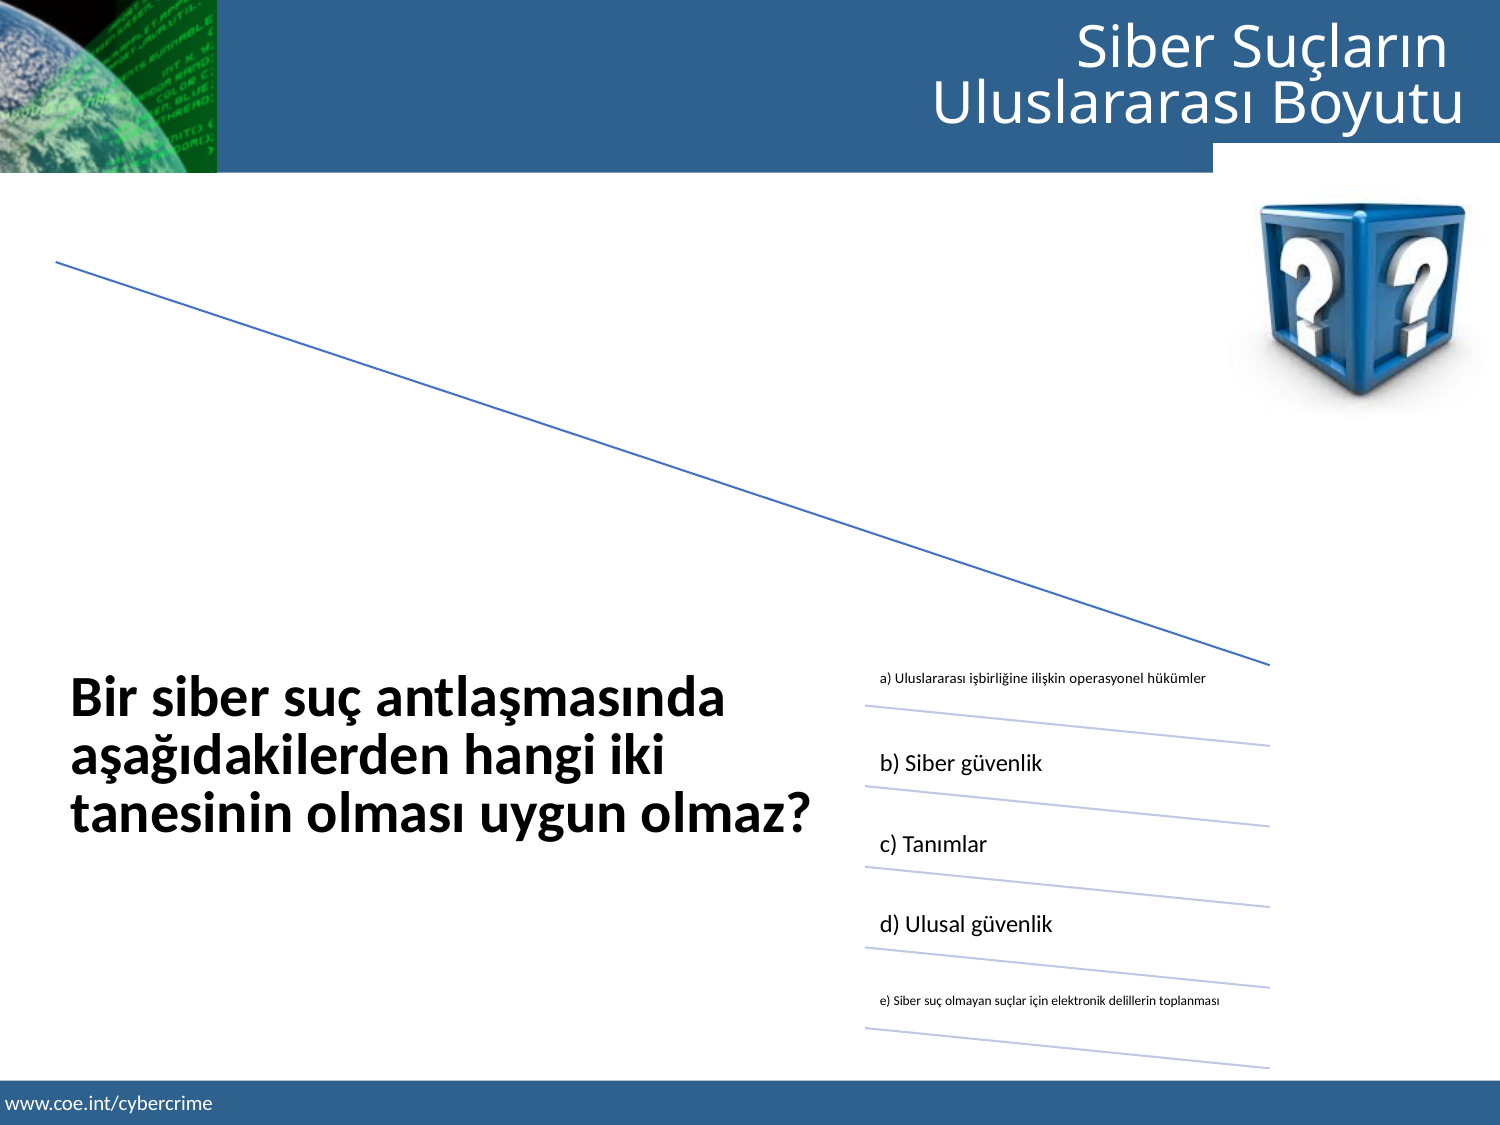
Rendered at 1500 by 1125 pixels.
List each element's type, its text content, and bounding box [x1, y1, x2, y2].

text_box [55, 261, 1270, 1069]
text_box Siber Suçların Uluslararası Boyutu [515, 15, 1480, 143]
picture [1213, 143, 1500, 434]
picture [0, 1, 217, 173]
